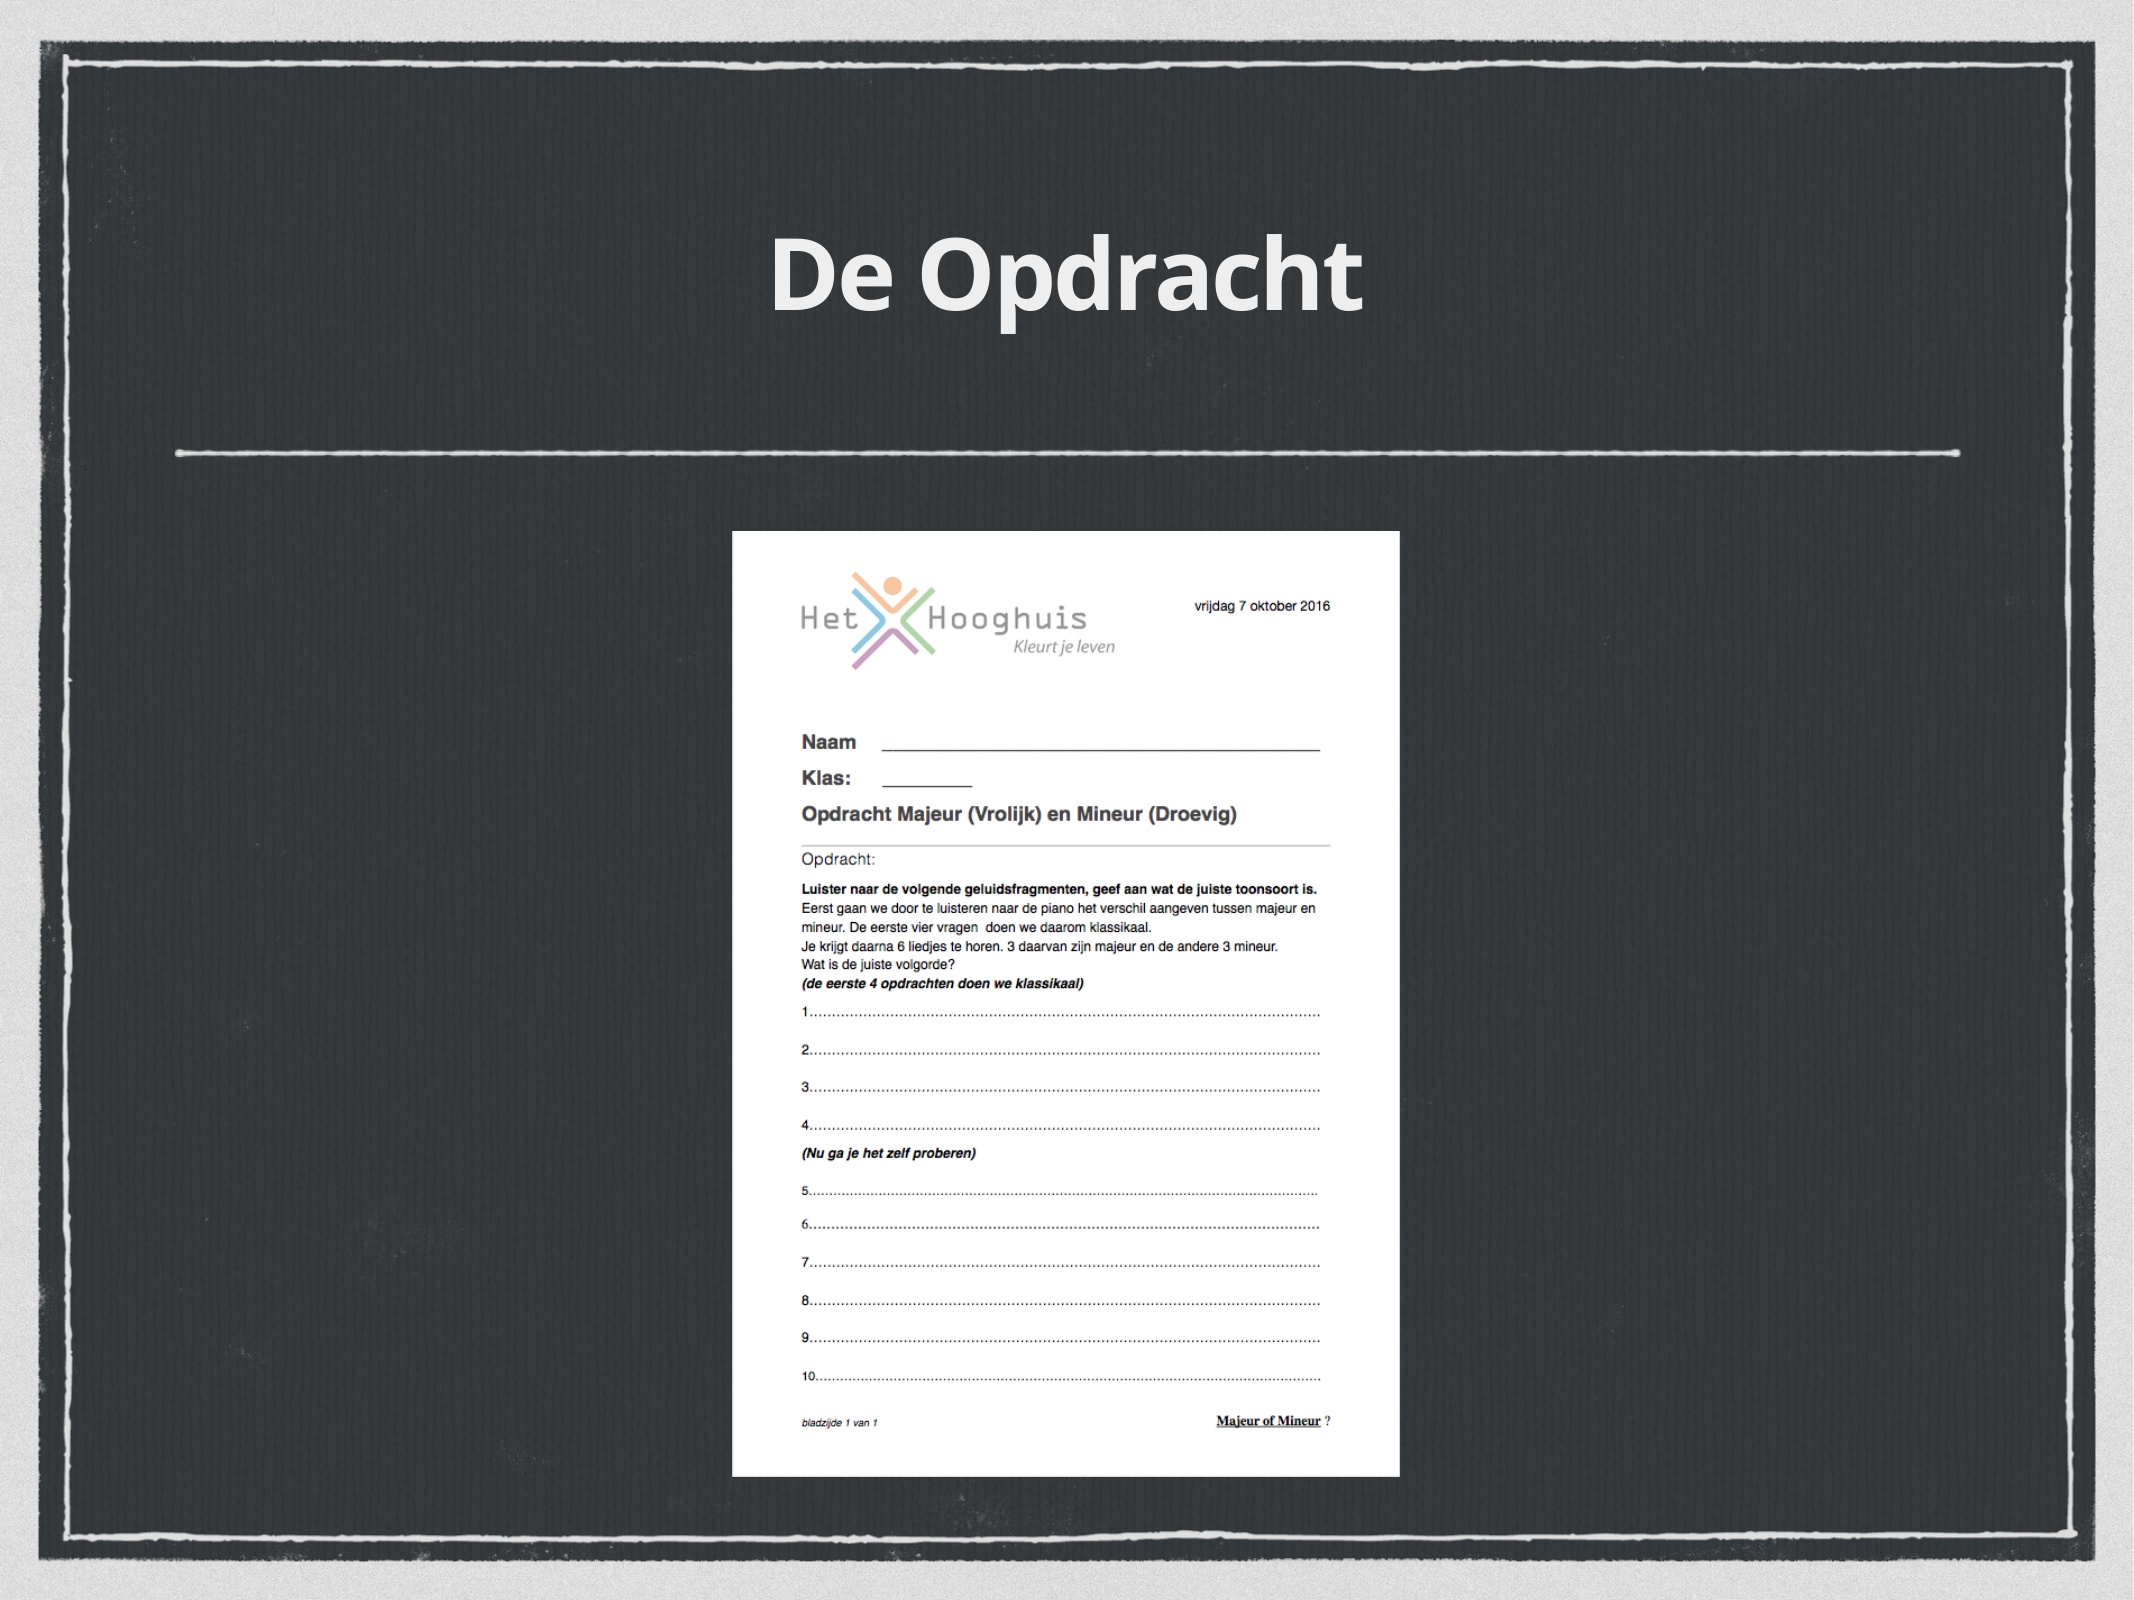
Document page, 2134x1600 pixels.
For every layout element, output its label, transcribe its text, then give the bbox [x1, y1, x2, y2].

picture [0, 0, 2134, 1600]
title De Opdracht [207, 114, 1926, 428]
